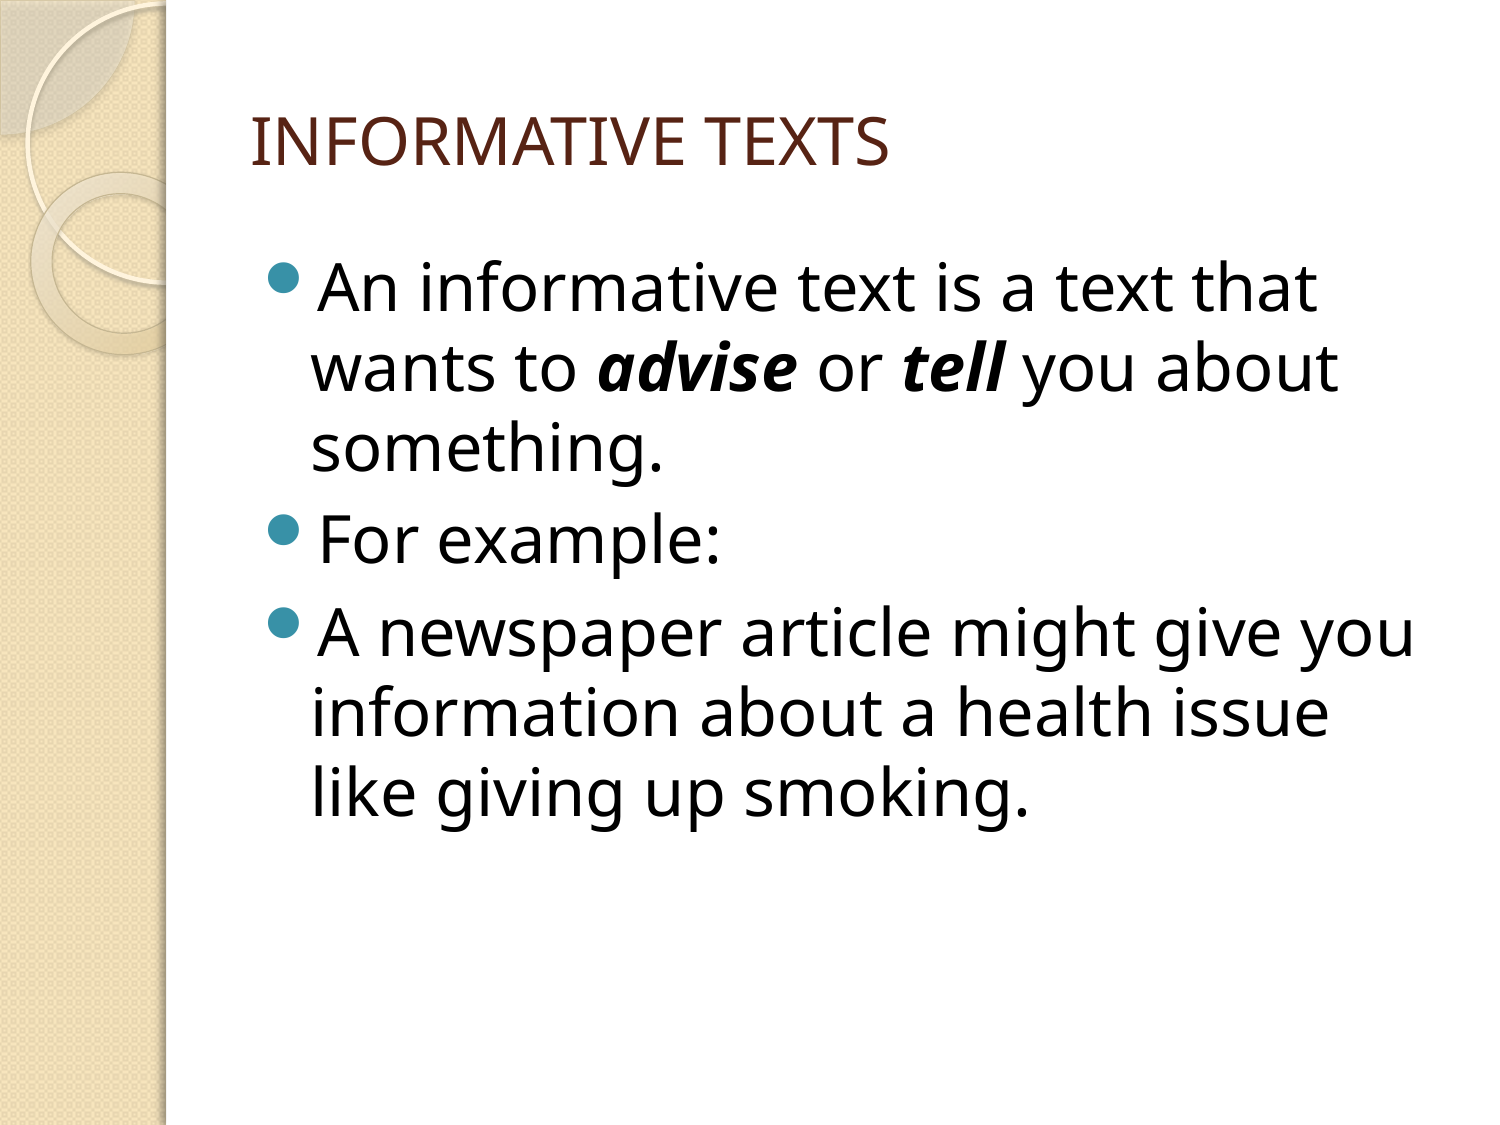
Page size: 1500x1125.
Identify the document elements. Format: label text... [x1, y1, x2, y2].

list An informative text is a text that wants to advise or tell you about something. For example: A newspaper article might give you information about a health issue like giving up smoking. [235, 237, 1466, 1025]
title INFORMATIVE TEXTS [235, 45, 1466, 233]
